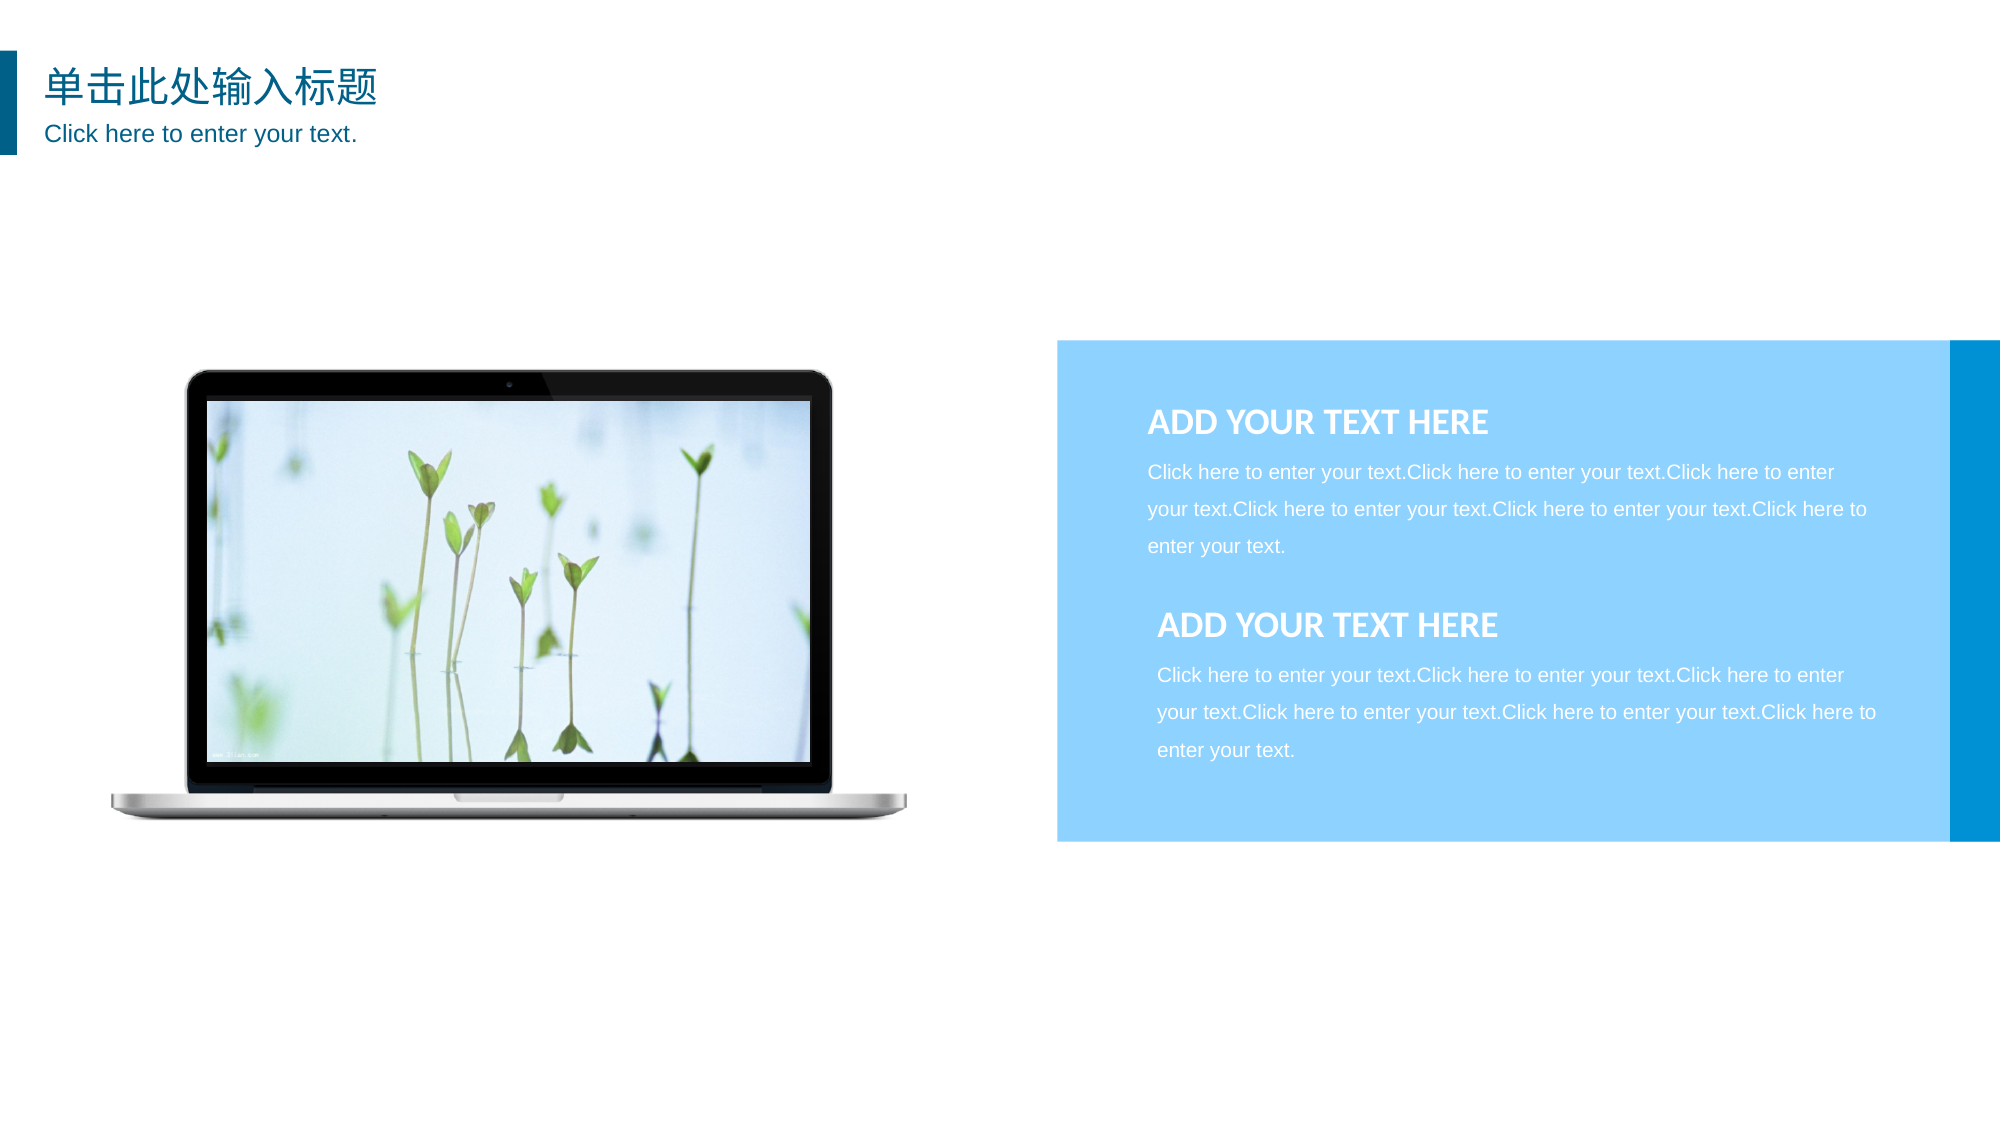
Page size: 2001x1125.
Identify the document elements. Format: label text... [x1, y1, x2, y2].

text_box [1949, 339, 2000, 843]
text_box Click here to enter your text.Click here to enter your text.Click here to enter your text.Click here to enter your text.Click here to enter your text.Click here to enter your text. [1132, 438, 1890, 566]
text_box Click here to enter your text. [37, 105, 409, 154]
text_box ADD YOUR TEXT HERE [1132, 389, 1505, 438]
text_box [0, 50, 18, 156]
text_box ADD YOUR TEXT HERE [1142, 592, 1515, 641]
text_box Click here to enter your text.Click here to enter your text.Click here to enter your text.Click here to enter your text.Click here to enter your text.Click here to enter your text. [1142, 641, 1900, 769]
picture [31, 320, 986, 897]
text_box 单击此处输入标题 [29, 53, 418, 119]
text_box [1056, 339, 1949, 843]
